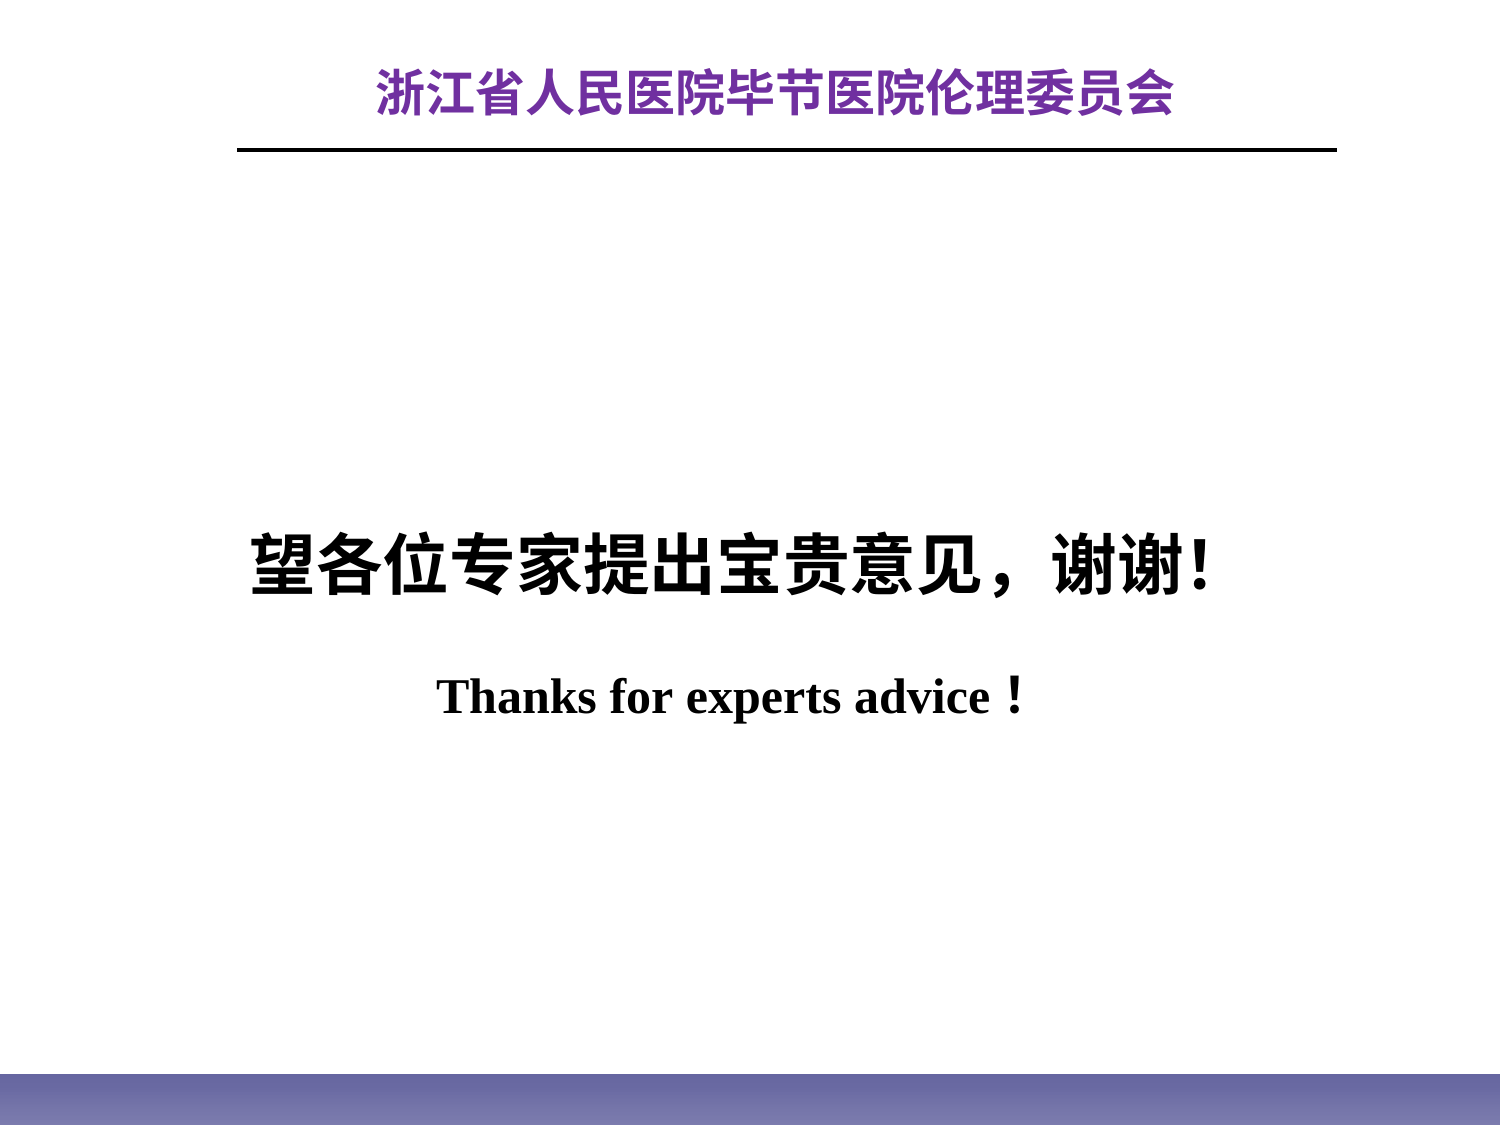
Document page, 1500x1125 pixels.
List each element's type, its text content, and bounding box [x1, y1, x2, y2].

text_box 浙江省人民医院毕节医院伦理委员会 [24, 54, 1500, 150]
picture [0, 1074, 1500, 1125]
text_box 望各位专家提出宝贵意见，谢谢！ Thanks for experts advice！ [0, 462, 1500, 704]
